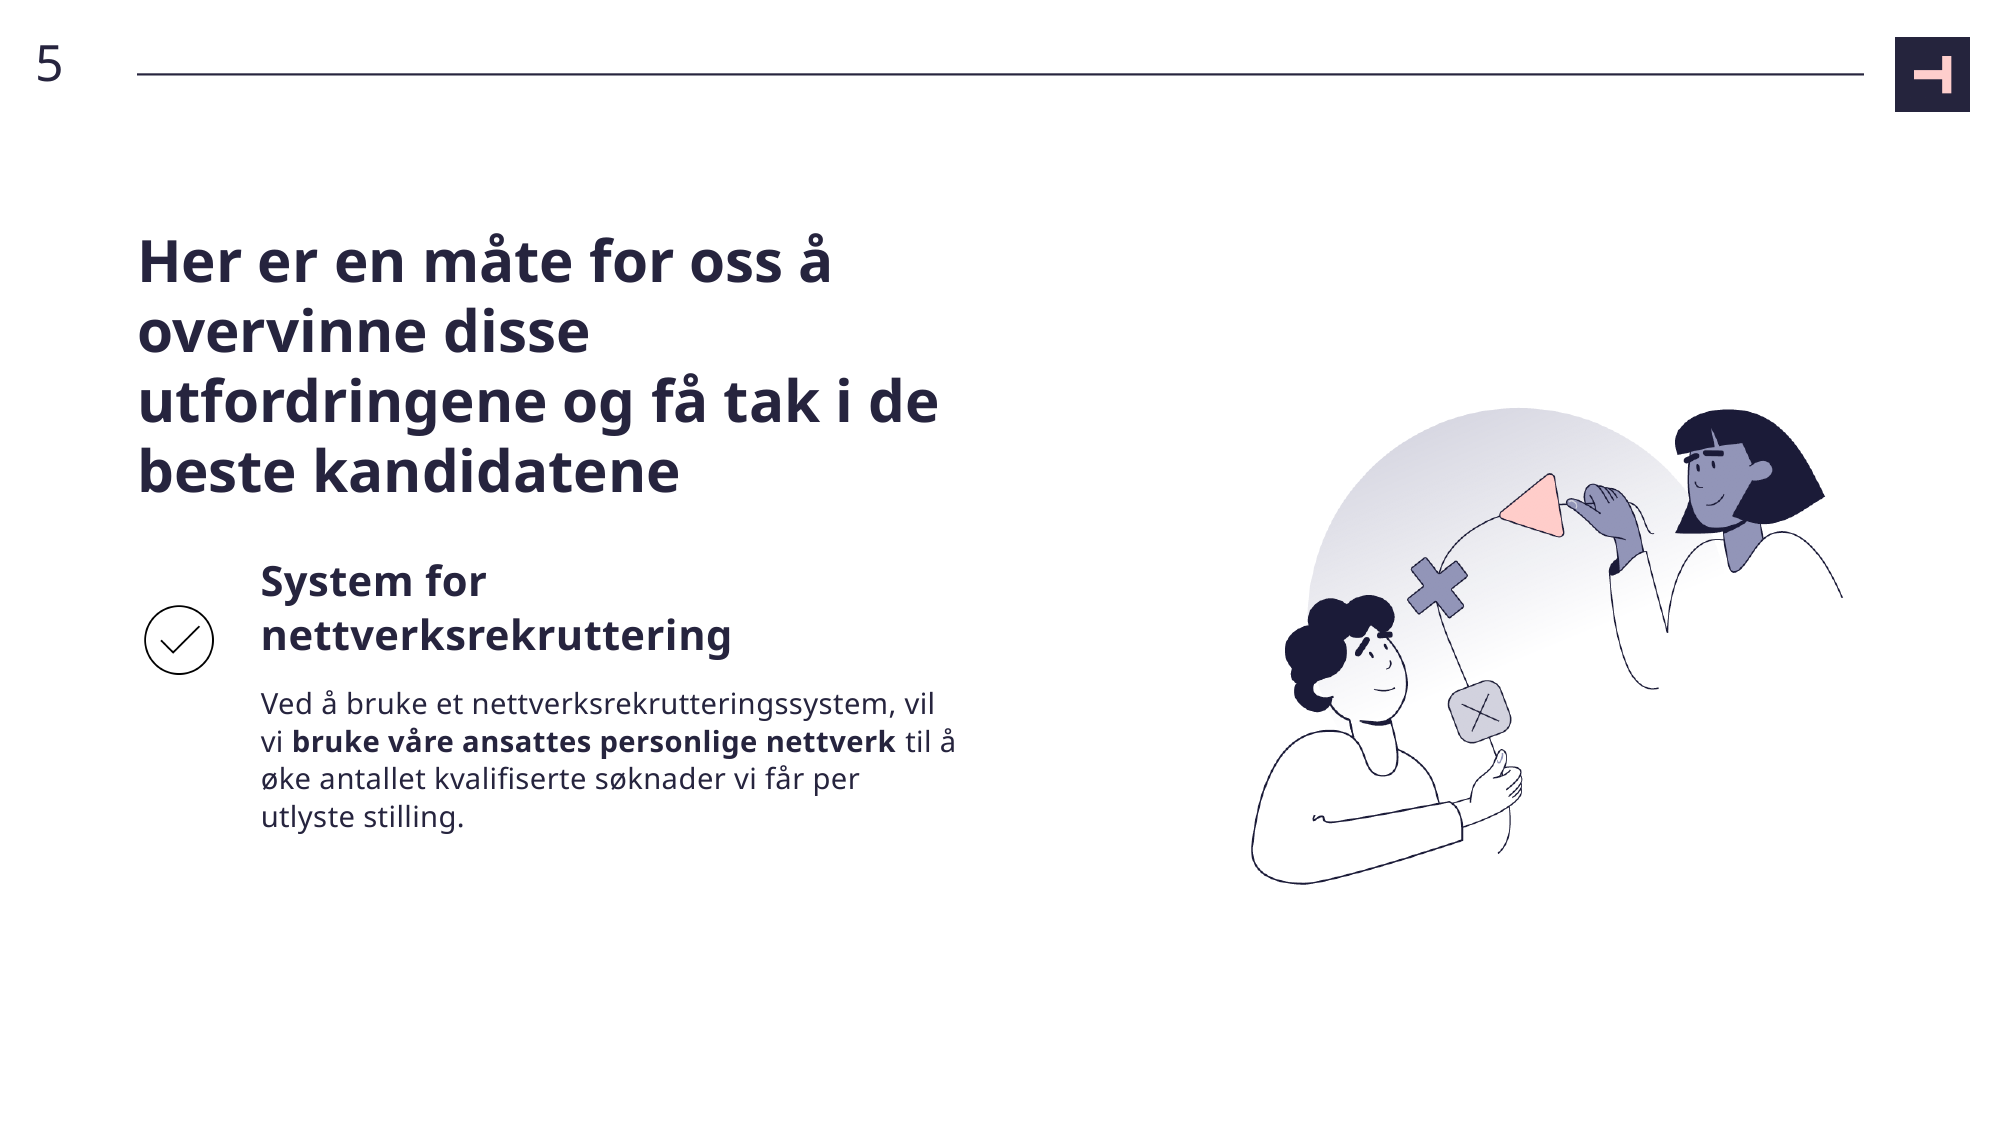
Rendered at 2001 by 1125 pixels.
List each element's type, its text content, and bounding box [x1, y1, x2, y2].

slide_number 5 [35, 35, 138, 96]
list System for nettverksrekruttering [260, 582, 960, 659]
title Her er en måte for oss å overvinne disse utfordringene og få tak i de beste kandidatene [137, 224, 988, 509]
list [135, 596, 223, 684]
picture [1895, 37, 1970, 112]
list Ved å bruke et nettverksrekrutteringssystem, vil vi bruke våre ansattes personlige nettverk til å øke antallet kvalifiserte søknader vi får per utlyste stilling. [260, 683, 960, 920]
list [1218, 377, 1865, 953]
